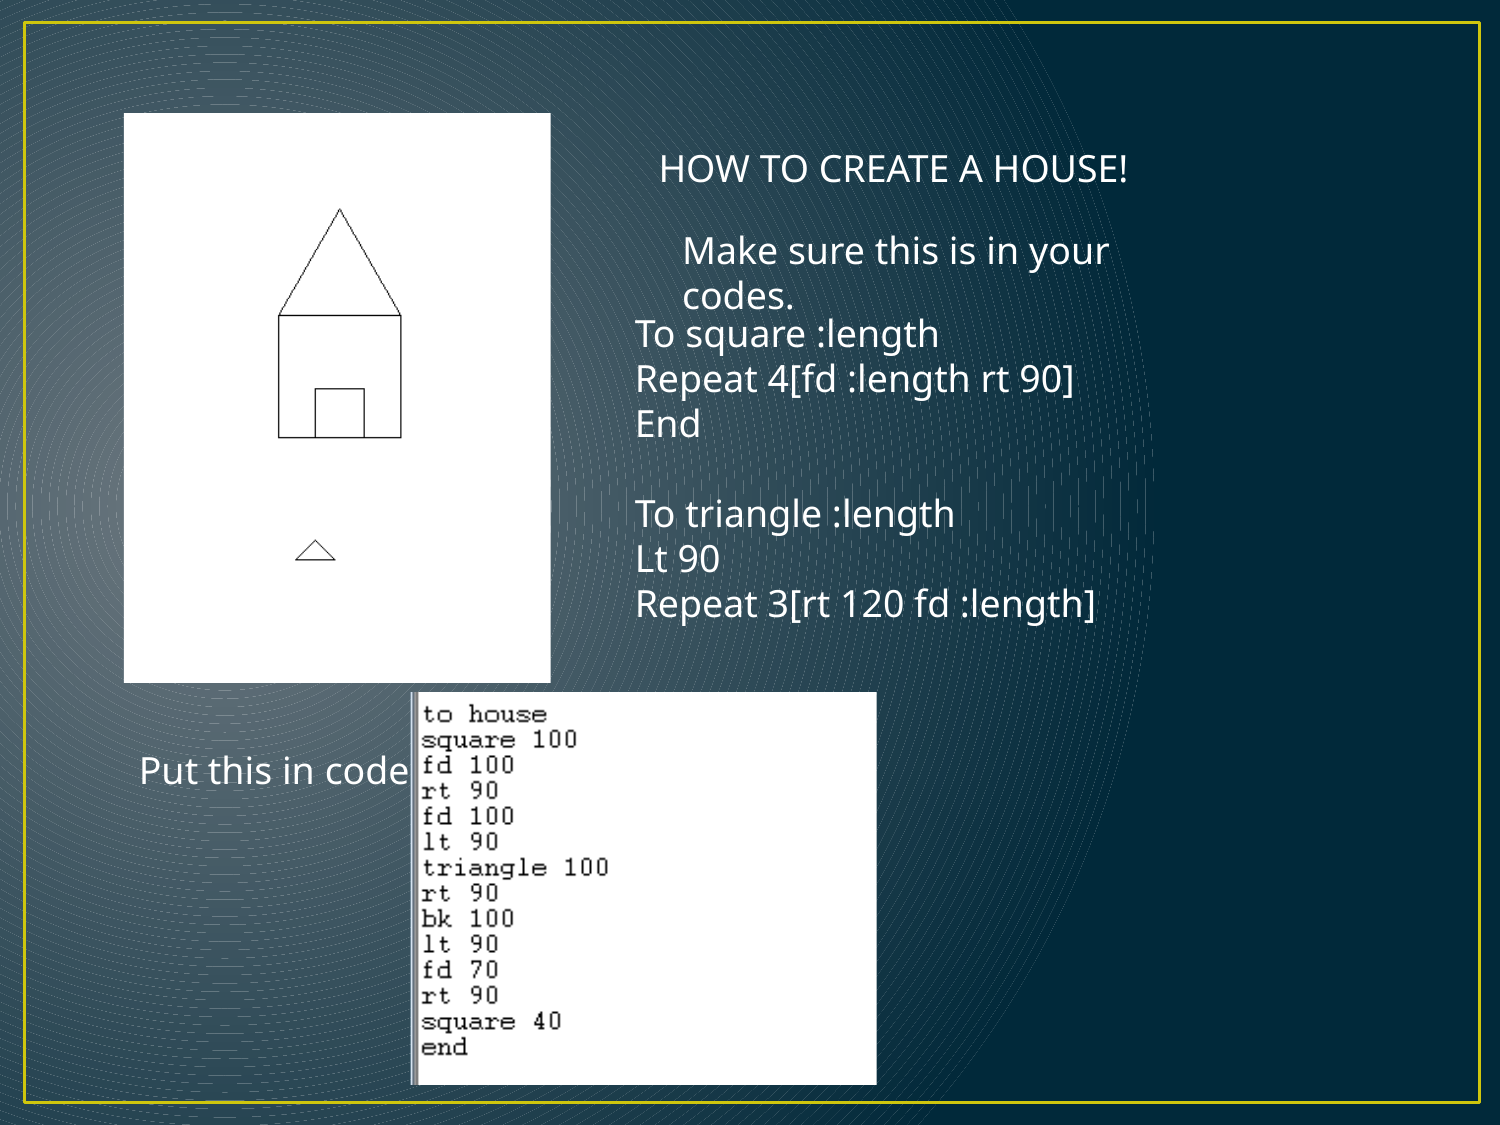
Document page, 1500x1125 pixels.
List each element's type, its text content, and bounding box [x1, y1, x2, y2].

picture [410, 692, 877, 1086]
text_box HOW TO CREATE A HOUSE! [643, 137, 1317, 197]
text_box Put this in code. [123, 739, 403, 800]
text_box Make sure this is in your codes. [667, 219, 1247, 325]
text_box Put this in code. [884, 739, 1282, 800]
picture [123, 113, 551, 683]
text_box To square :length Repeat 4[fd :length rt 90] End To triangle :length Lt 90 Repeat 3[rt 120 fd :length] [620, 302, 1114, 633]
